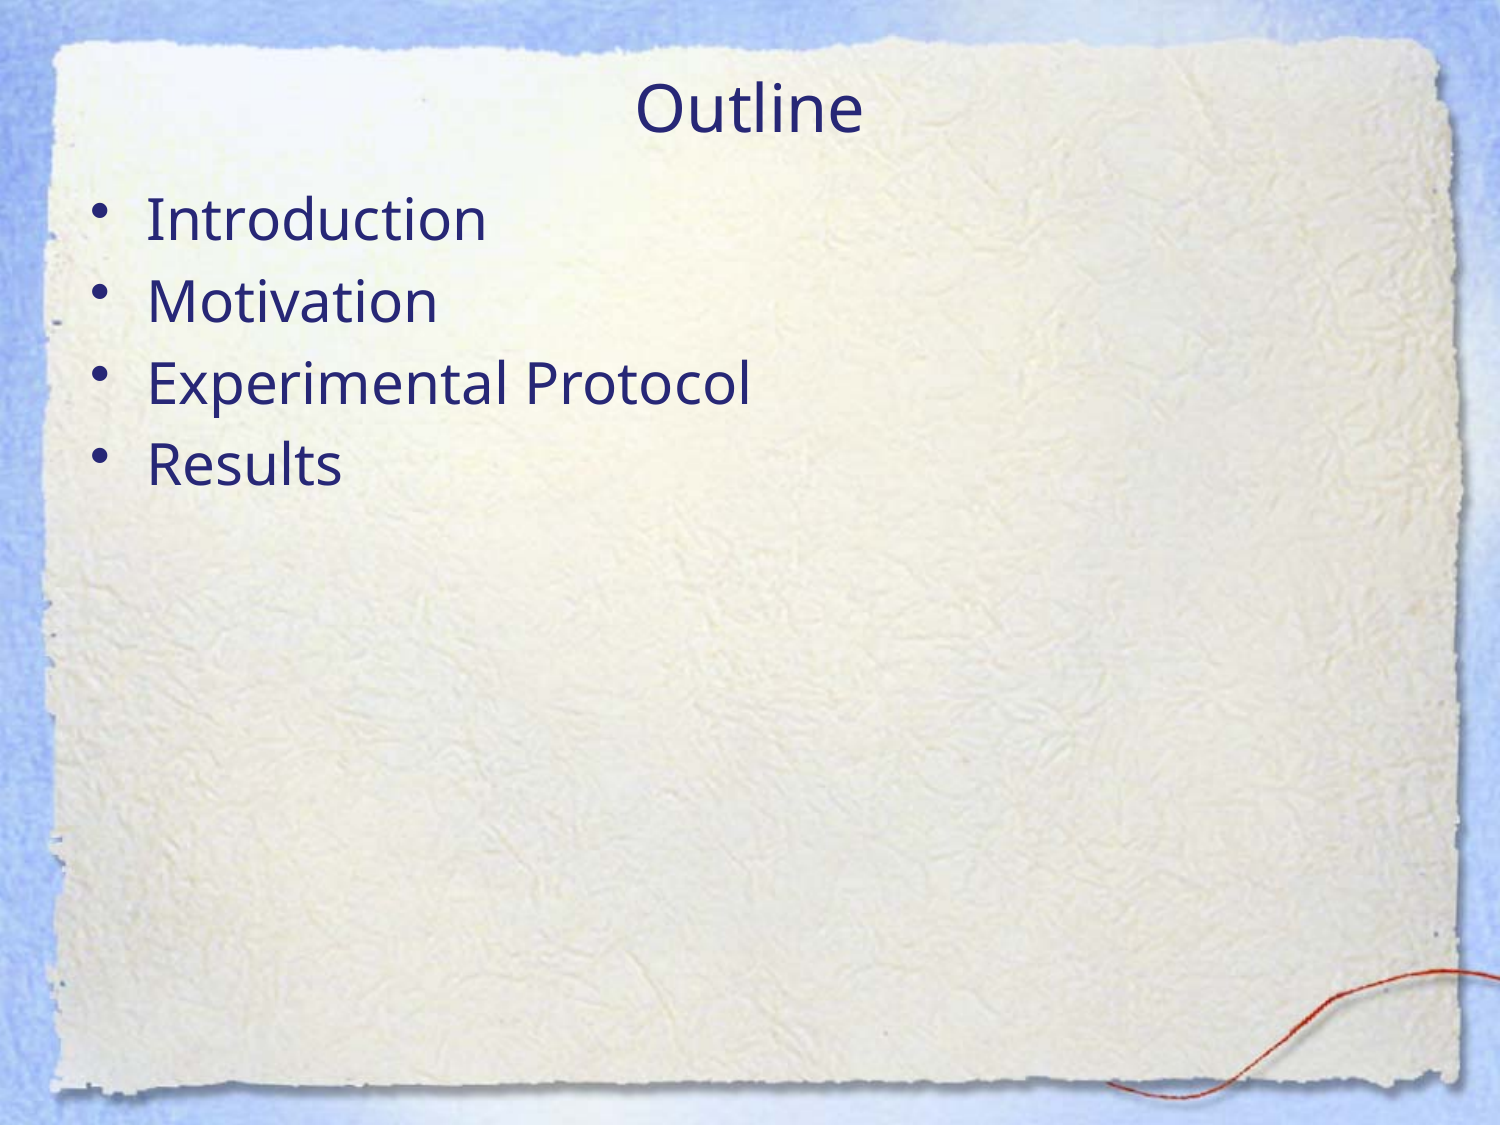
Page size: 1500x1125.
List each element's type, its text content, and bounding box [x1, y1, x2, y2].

list Introduction Motivation Experimental Protocol Results [74, 174, 1426, 1038]
title Outline [74, 37, 1426, 174]
picture [0, 0, 1500, 1125]
